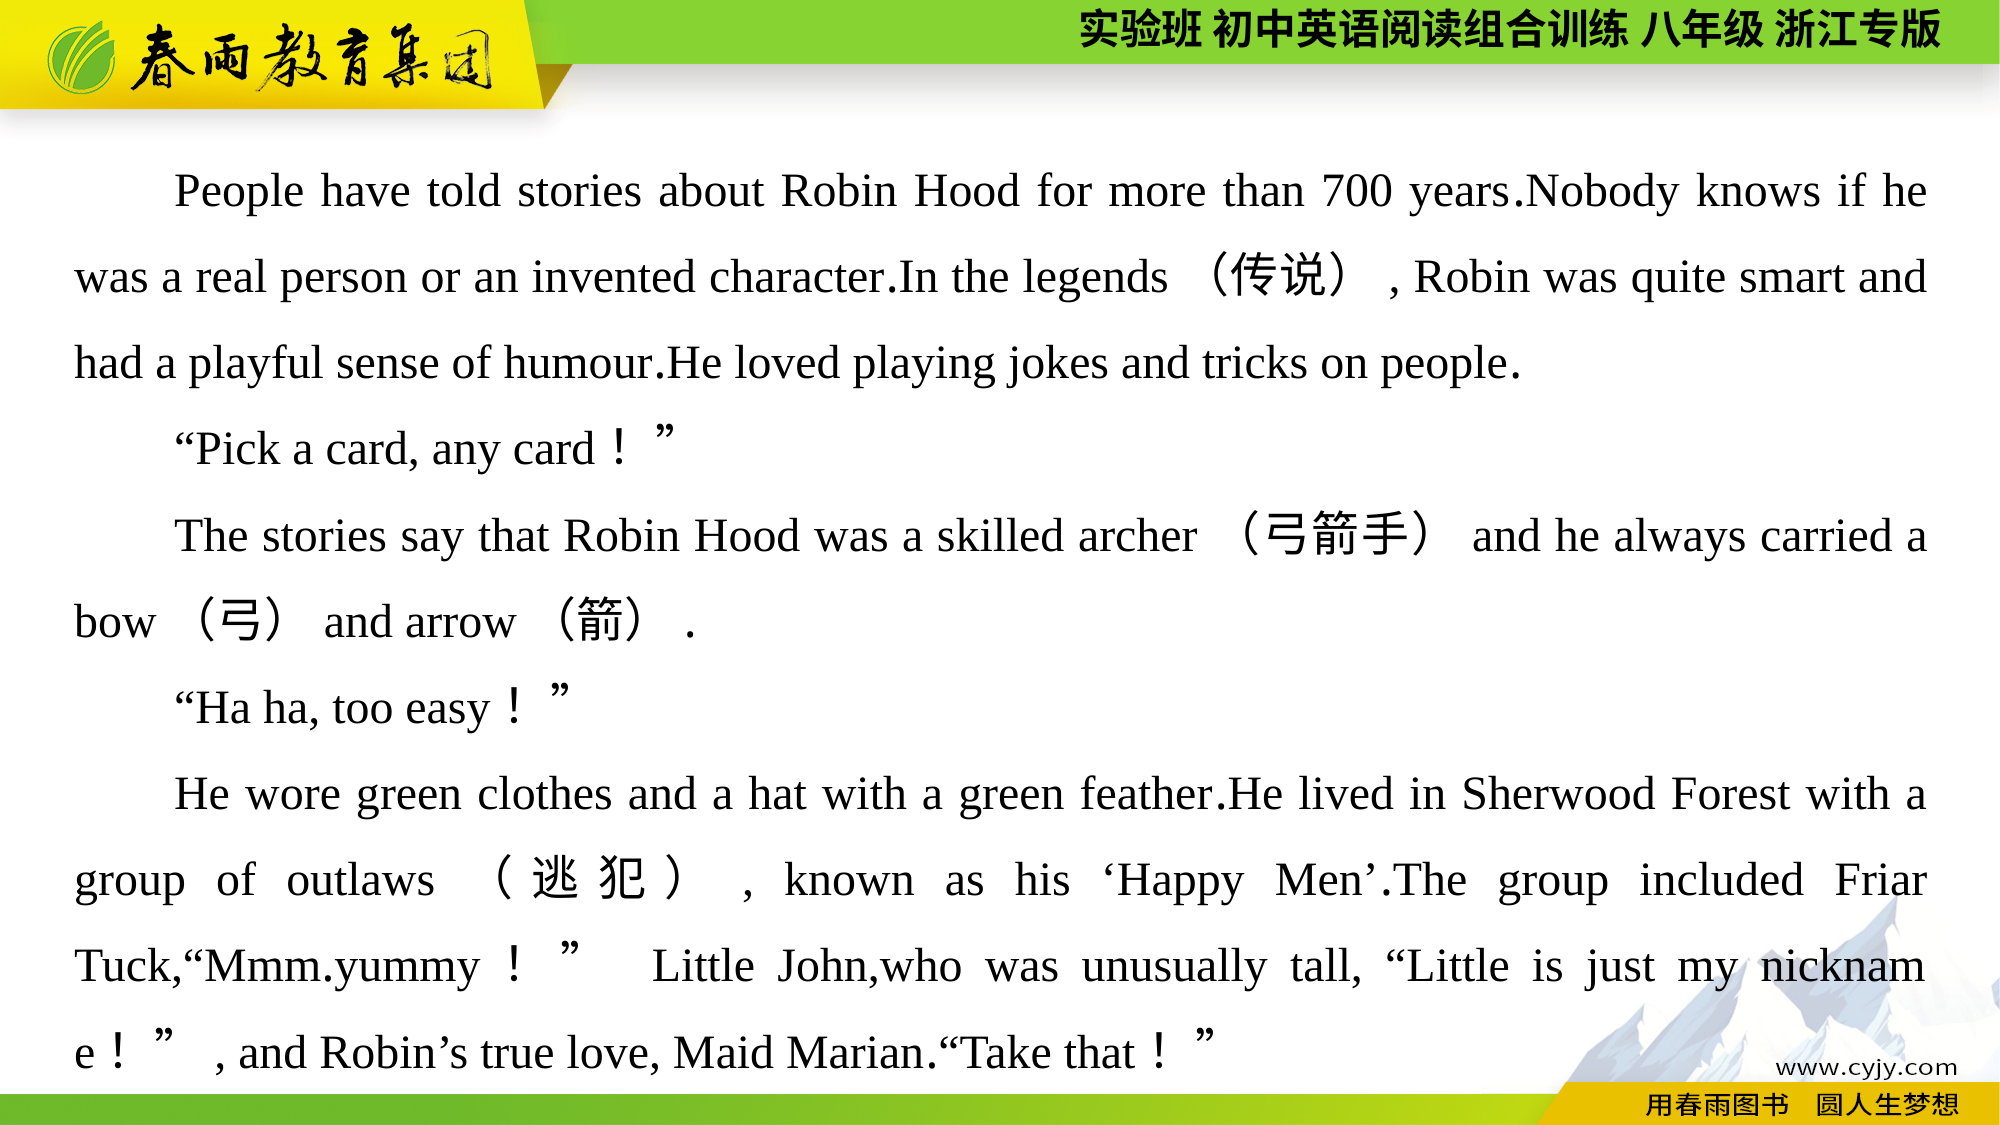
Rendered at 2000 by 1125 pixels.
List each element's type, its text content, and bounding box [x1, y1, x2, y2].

picture [0, 0, 2000, 1125]
list People have told stories about Robin Hood for more than 700 years.Nobody knows if he was a real person or an invented character.In the legends（传说）, Robin was quite smart and had a playful sense of humour.He loved playing jokes and tricks on people. “Pick a card, any card！” The stories say that Robin Hood was a skilled archer（弓箭手）and he always carried a bow（弓）and arrow（箭）. “Ha ha, too easy！” He wore green clothes and a hat with a green feather.He lived in Sherwood Forest with a group of outlaws（逃犯）, known as his ‘Happy Men’.The group included Friar Tuck,“Mmm.yummy！” Little John,who was unusually tall, “Little is just my nickname！”, and Robin’s true love, Maid Marian.“Take that！” [59, 122, 1944, 1085]
